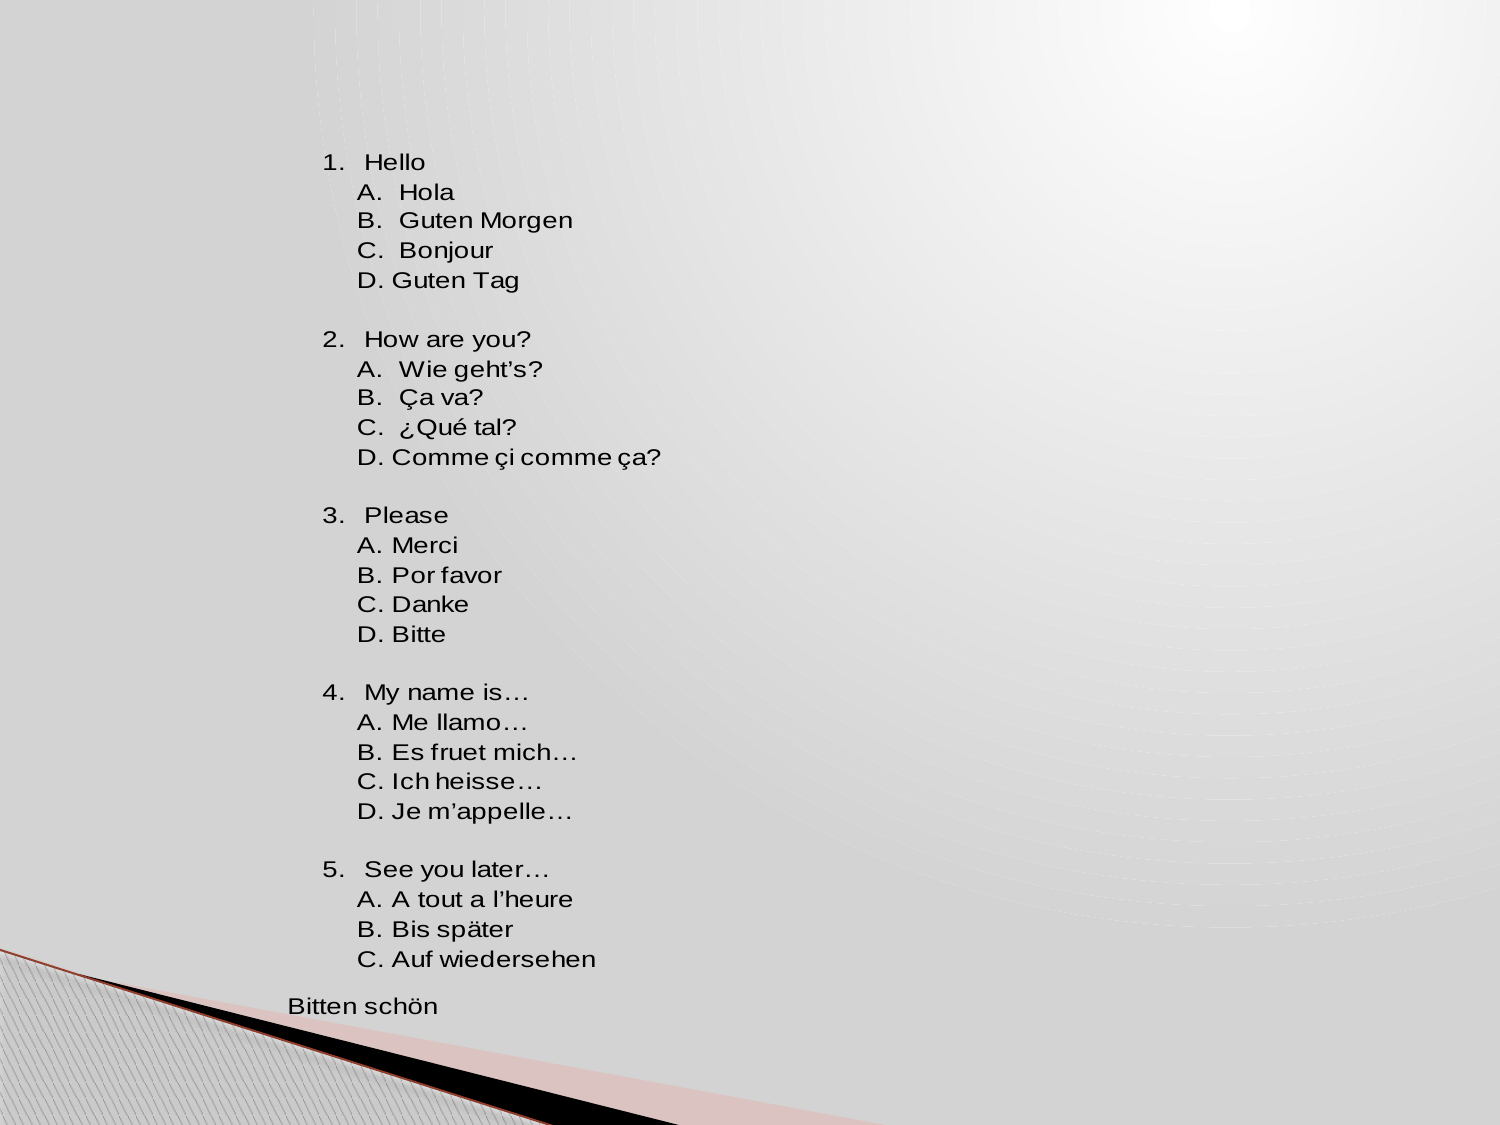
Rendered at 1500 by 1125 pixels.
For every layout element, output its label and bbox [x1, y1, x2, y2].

picture [287, 149, 1226, 1038]
